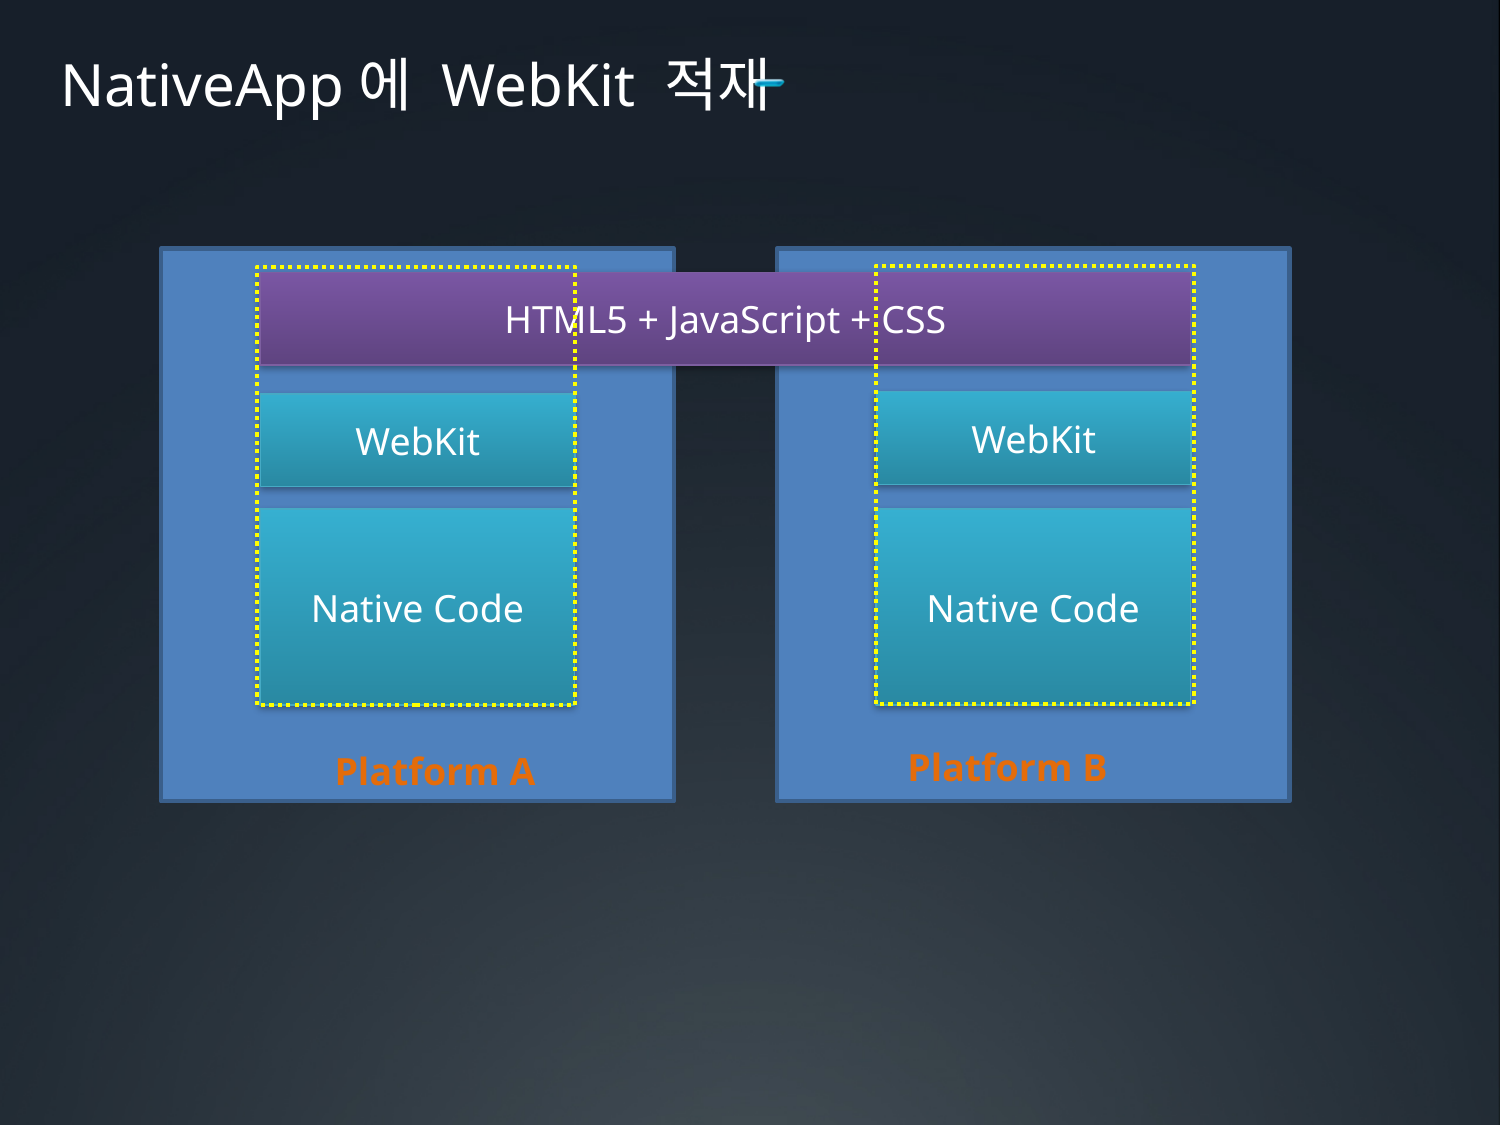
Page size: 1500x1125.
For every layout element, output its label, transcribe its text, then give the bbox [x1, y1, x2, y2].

text_box [775, 246, 1292, 803]
text_box [255, 265, 577, 707]
picture [0, 0, 1500, 1125]
text_box [874, 264, 1196, 706]
text_box Platform B [892, 736, 1123, 796]
text_box NativeApp에 WebKit 적재 [45, 40, 806, 126]
text_box HTML5 + JavaScript + CSS [576, 272, 875, 366]
text_box Platform A [319, 740, 551, 801]
text_box [159, 246, 676, 803]
